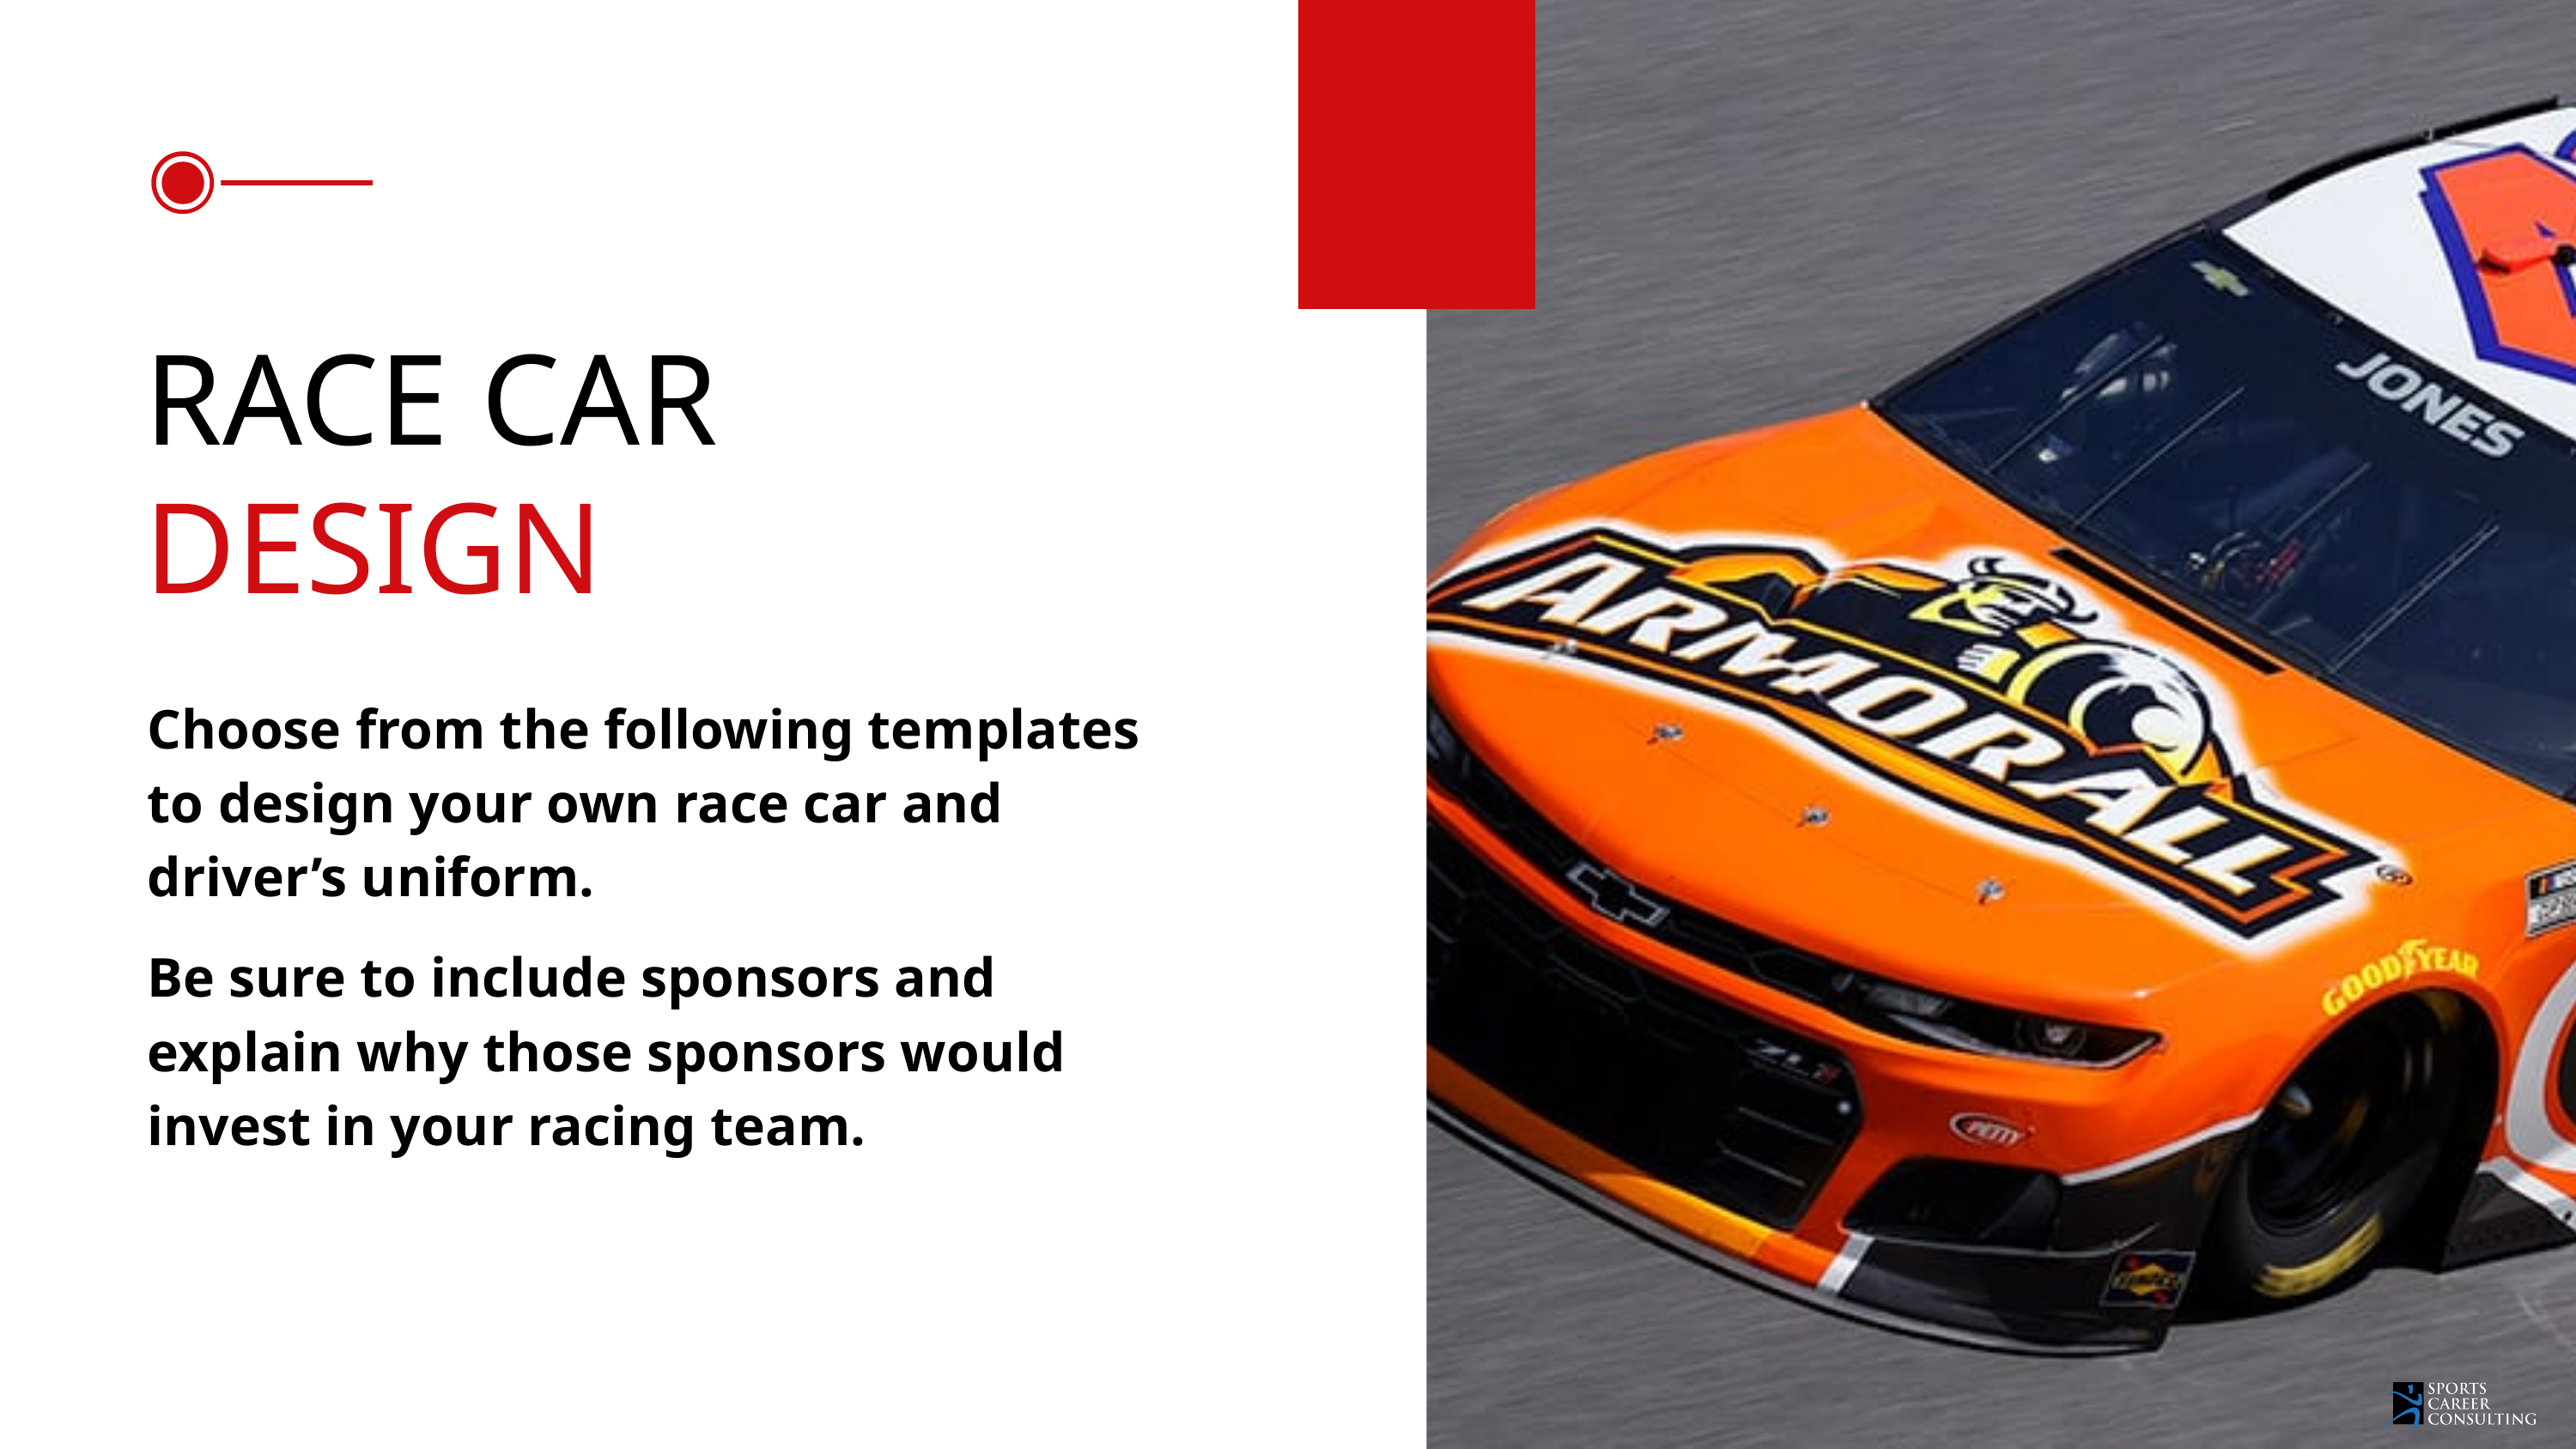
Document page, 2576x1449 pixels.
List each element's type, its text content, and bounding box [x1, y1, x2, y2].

text_box [151, 151, 215, 215]
text_box Choose from the following templates to design your own race car and driver’s uniform. Be sure to include sponsors and explain why those sponsors would invest in your racing team. [147, 685, 1176, 1258]
text_box [155, 155, 210, 210]
text_box [1297, 0, 1422, 309]
text_box RACE CAR DESIGN [144, 325, 1207, 624]
picture [1426, 0, 2576, 1449]
text_box [144, 144, 222, 221]
text_box [161, 161, 204, 204]
